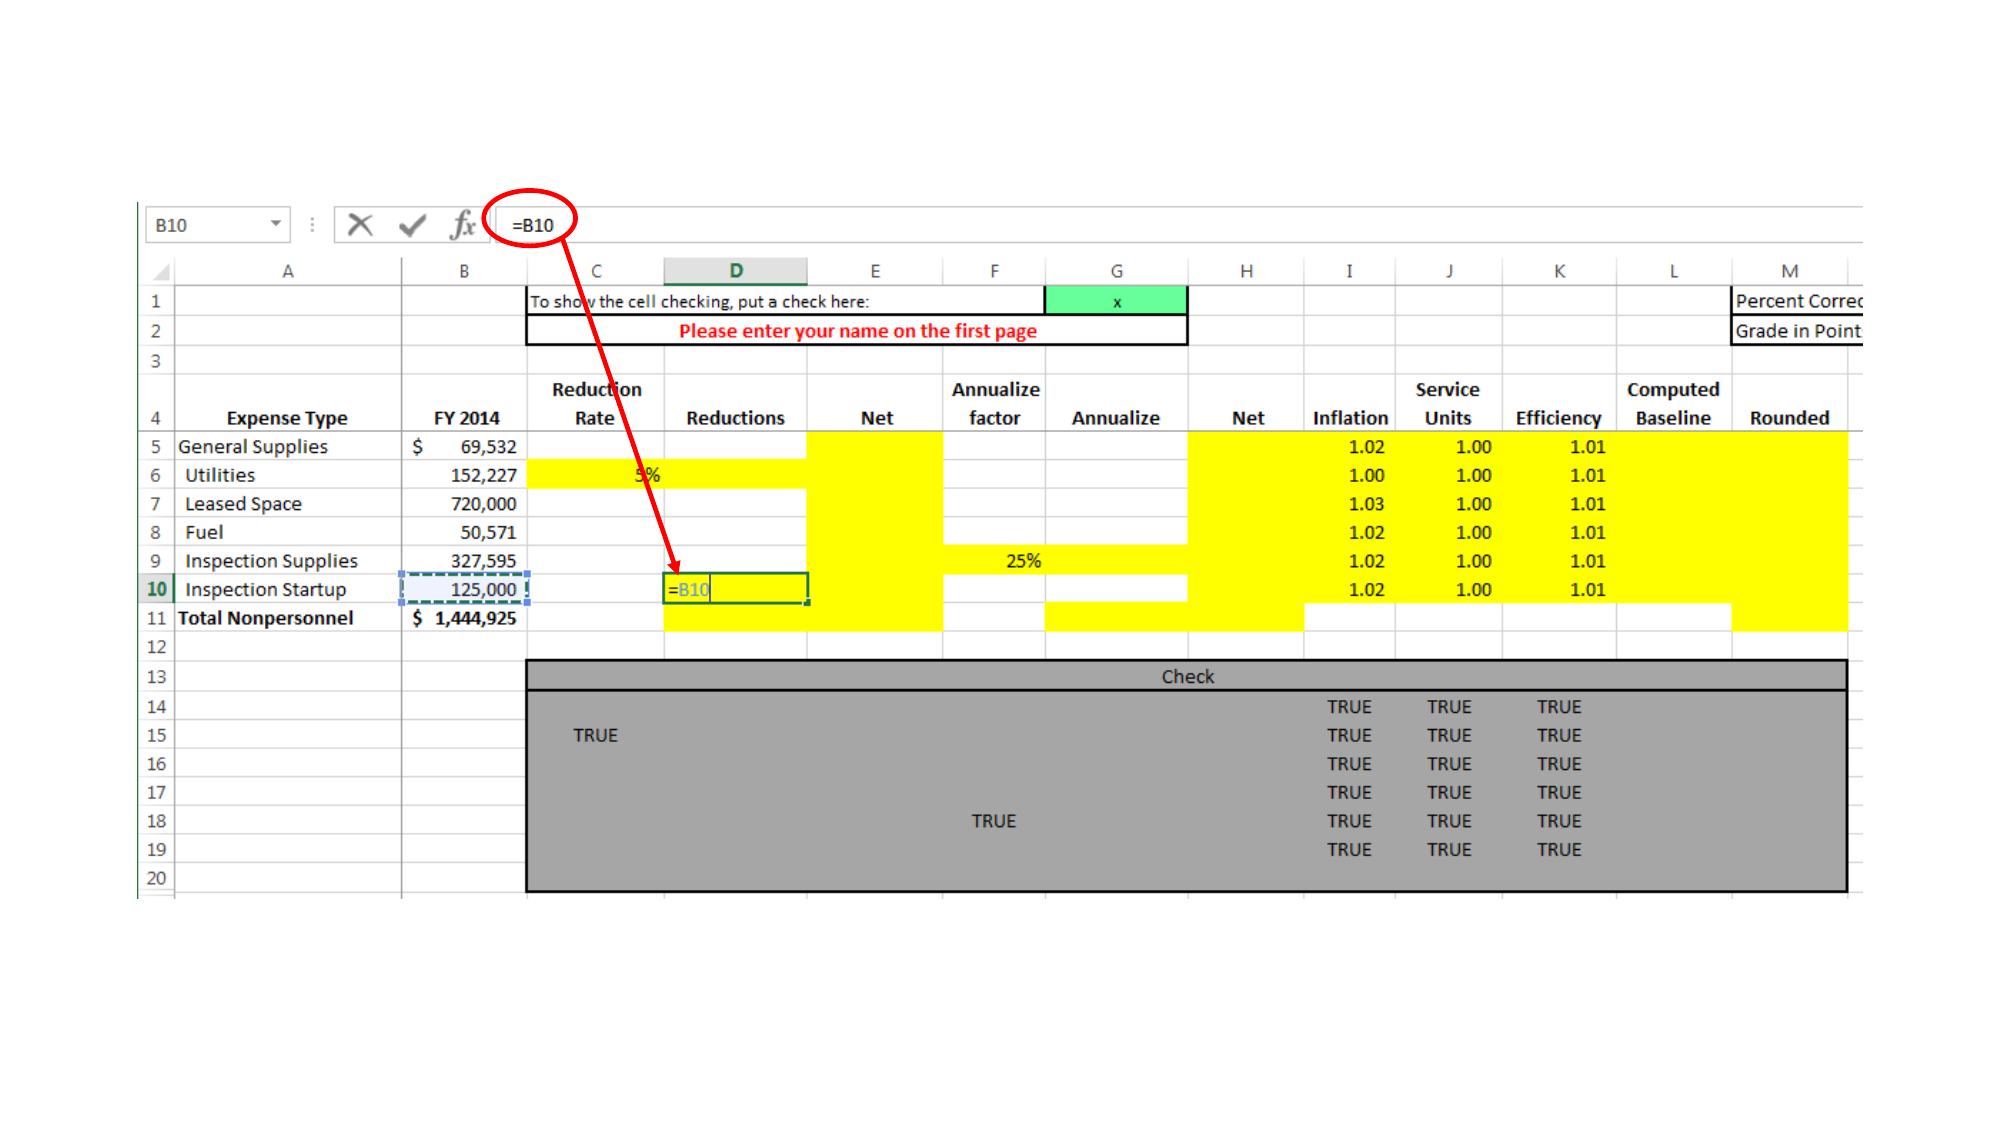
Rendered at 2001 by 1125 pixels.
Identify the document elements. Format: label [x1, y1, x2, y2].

text_box [562, 237, 679, 576]
list [137, 202, 1863, 899]
text_box [490, 189, 569, 202]
